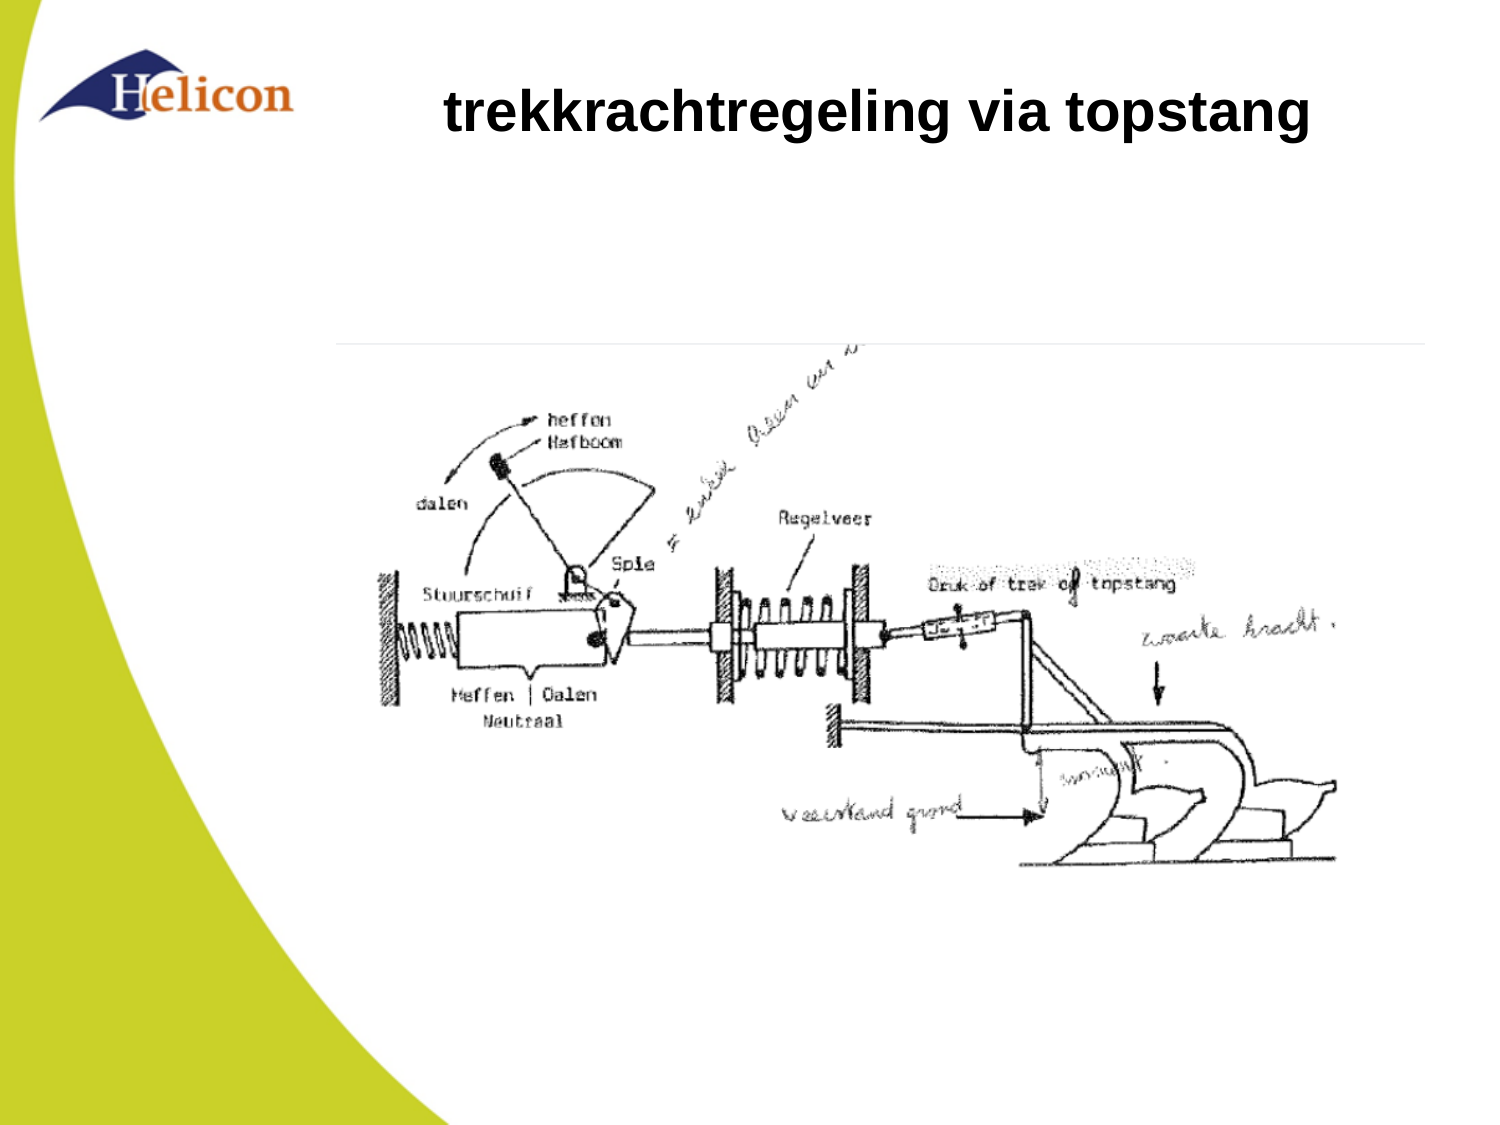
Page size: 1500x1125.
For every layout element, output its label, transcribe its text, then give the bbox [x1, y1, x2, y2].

picture [0, 0, 1500, 1125]
title trekkrachtregeling via topstang [324, 54, 1415, 161]
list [336, 331, 1426, 870]
